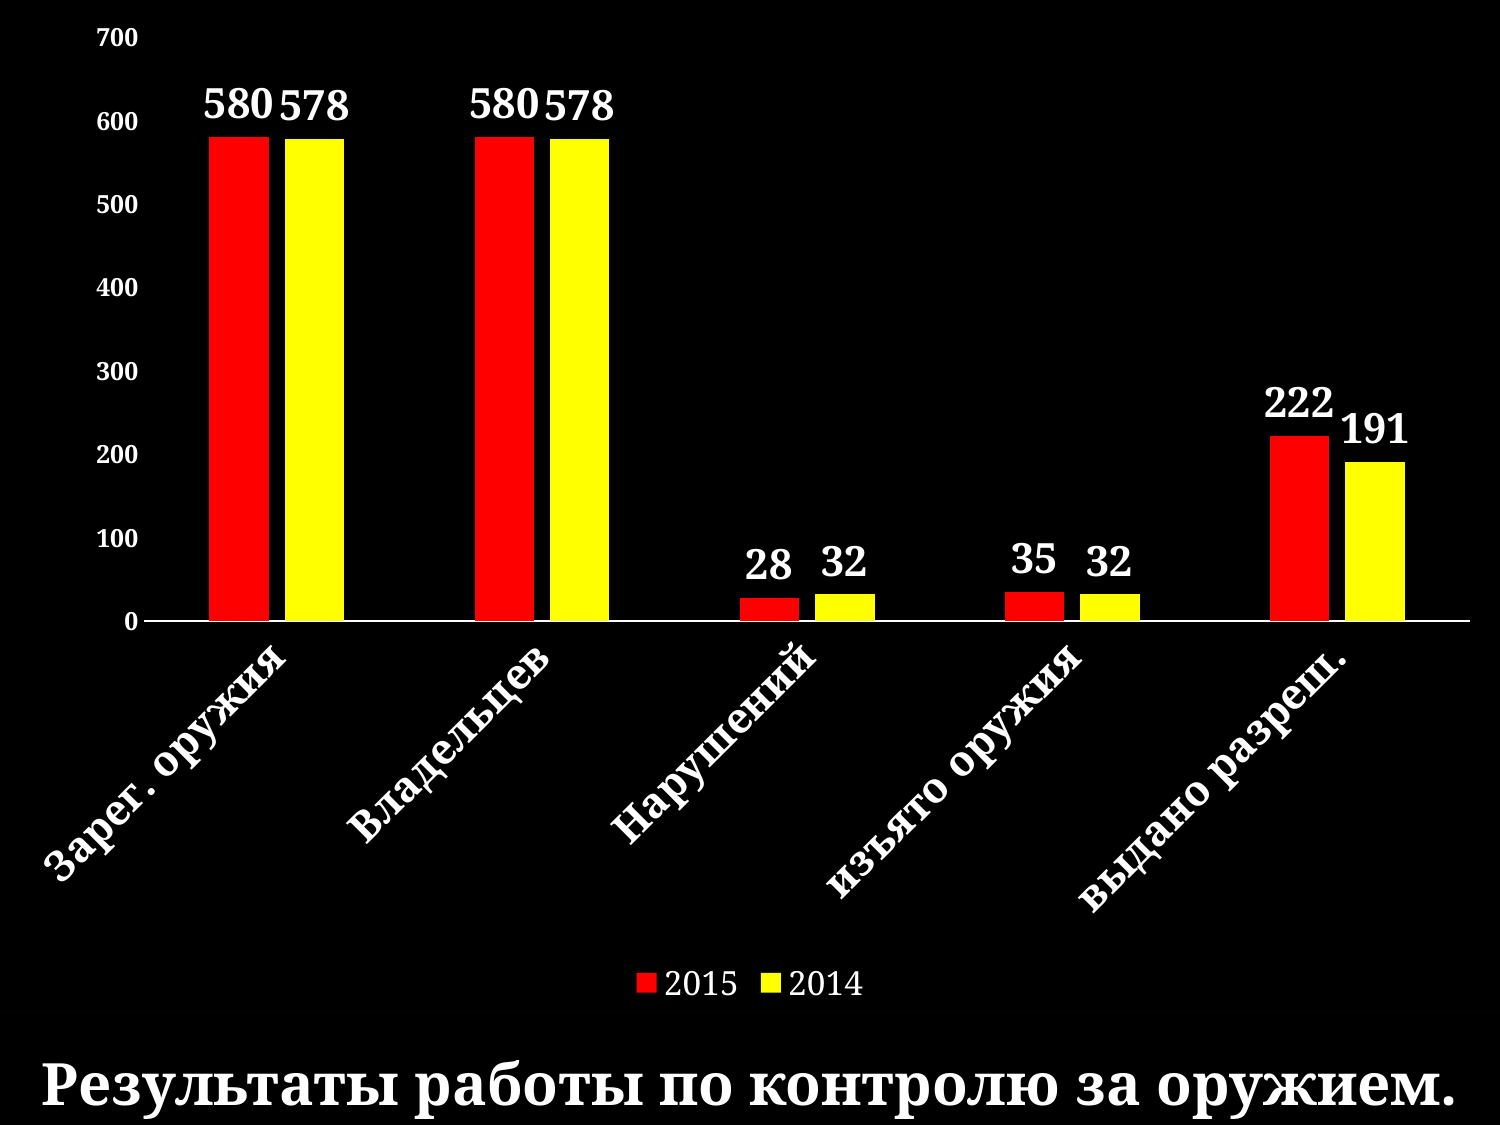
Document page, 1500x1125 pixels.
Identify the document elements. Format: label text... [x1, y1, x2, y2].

title Результаты работы по контролю за оружием. [0, 1026, 1500, 1125]
chart [0, 0, 1500, 1012]
